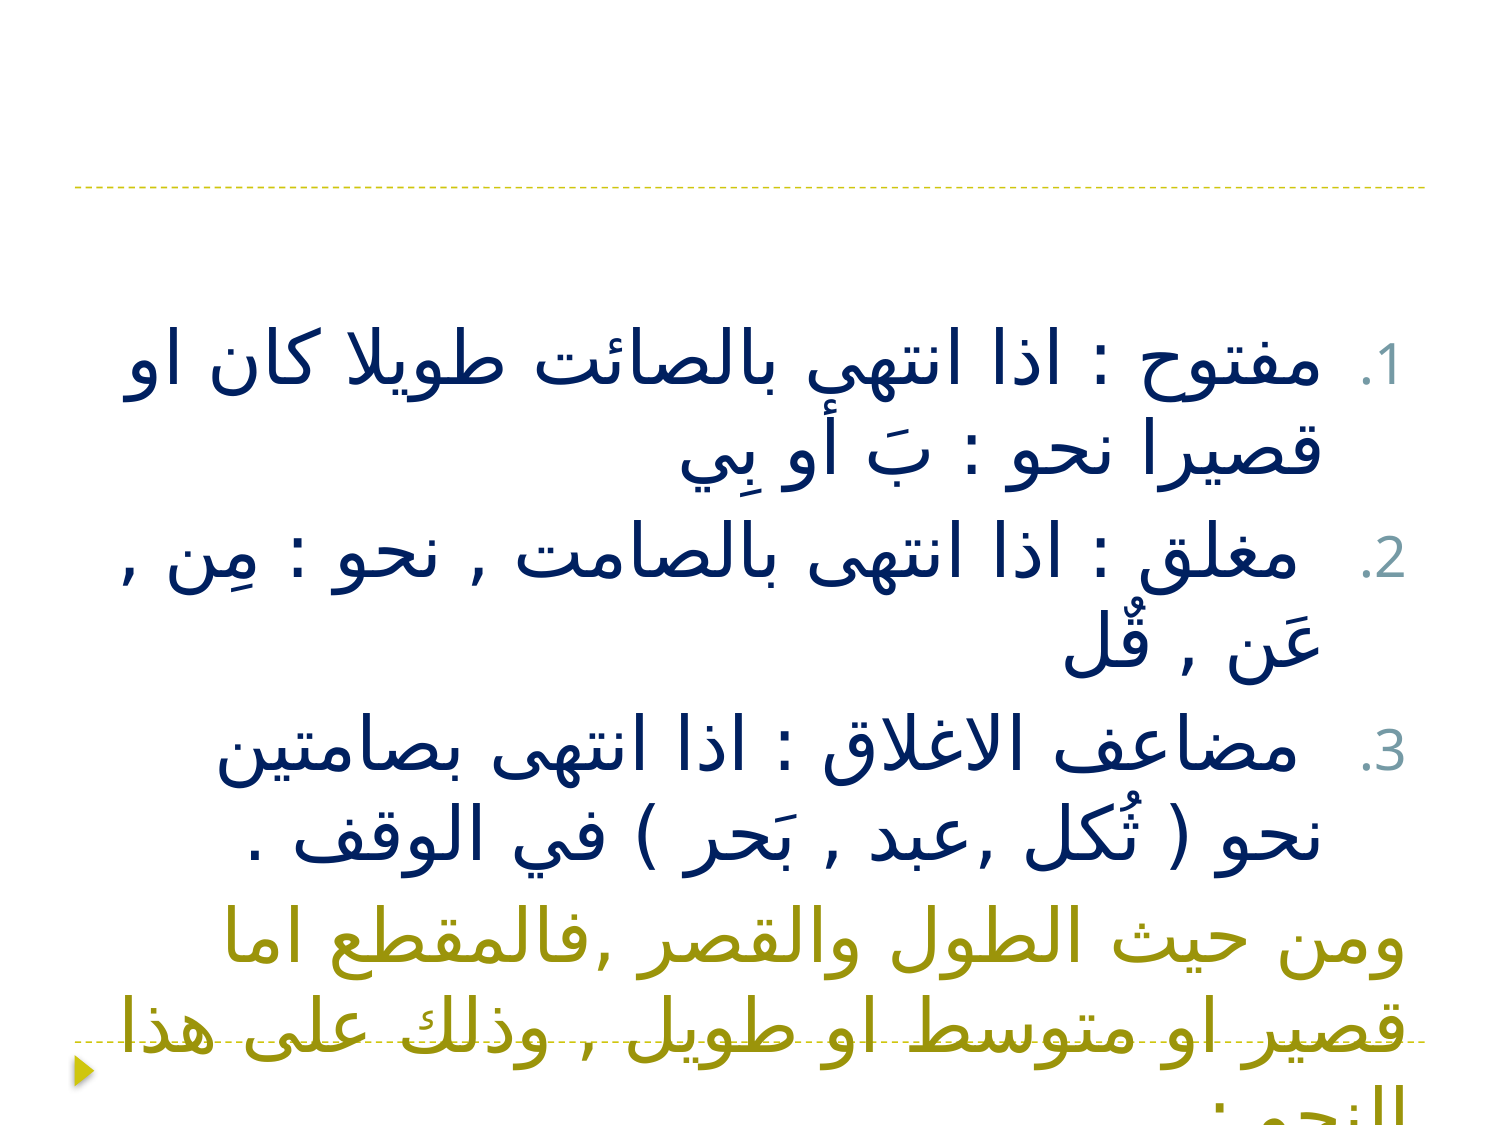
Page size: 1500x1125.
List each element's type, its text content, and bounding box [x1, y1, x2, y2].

list مفتوح : اذا انتهى بالصائت طويلا كان او قصيرا نحو : بَ أو بِي مغلق : اذا انتهى بالصامت , نحو : مِن , عَن , قٌل مضاعف الاغلاق : اذا انتهى بصامتين نحو ( ثُكل ,عبد , بَحر ) في الوقف . ومن حيث الطول والقصر ,فالمقطع اما قصير او متوسط او طويل , وذلك على هذا النحو : [75, 200, 1425, 1094]
